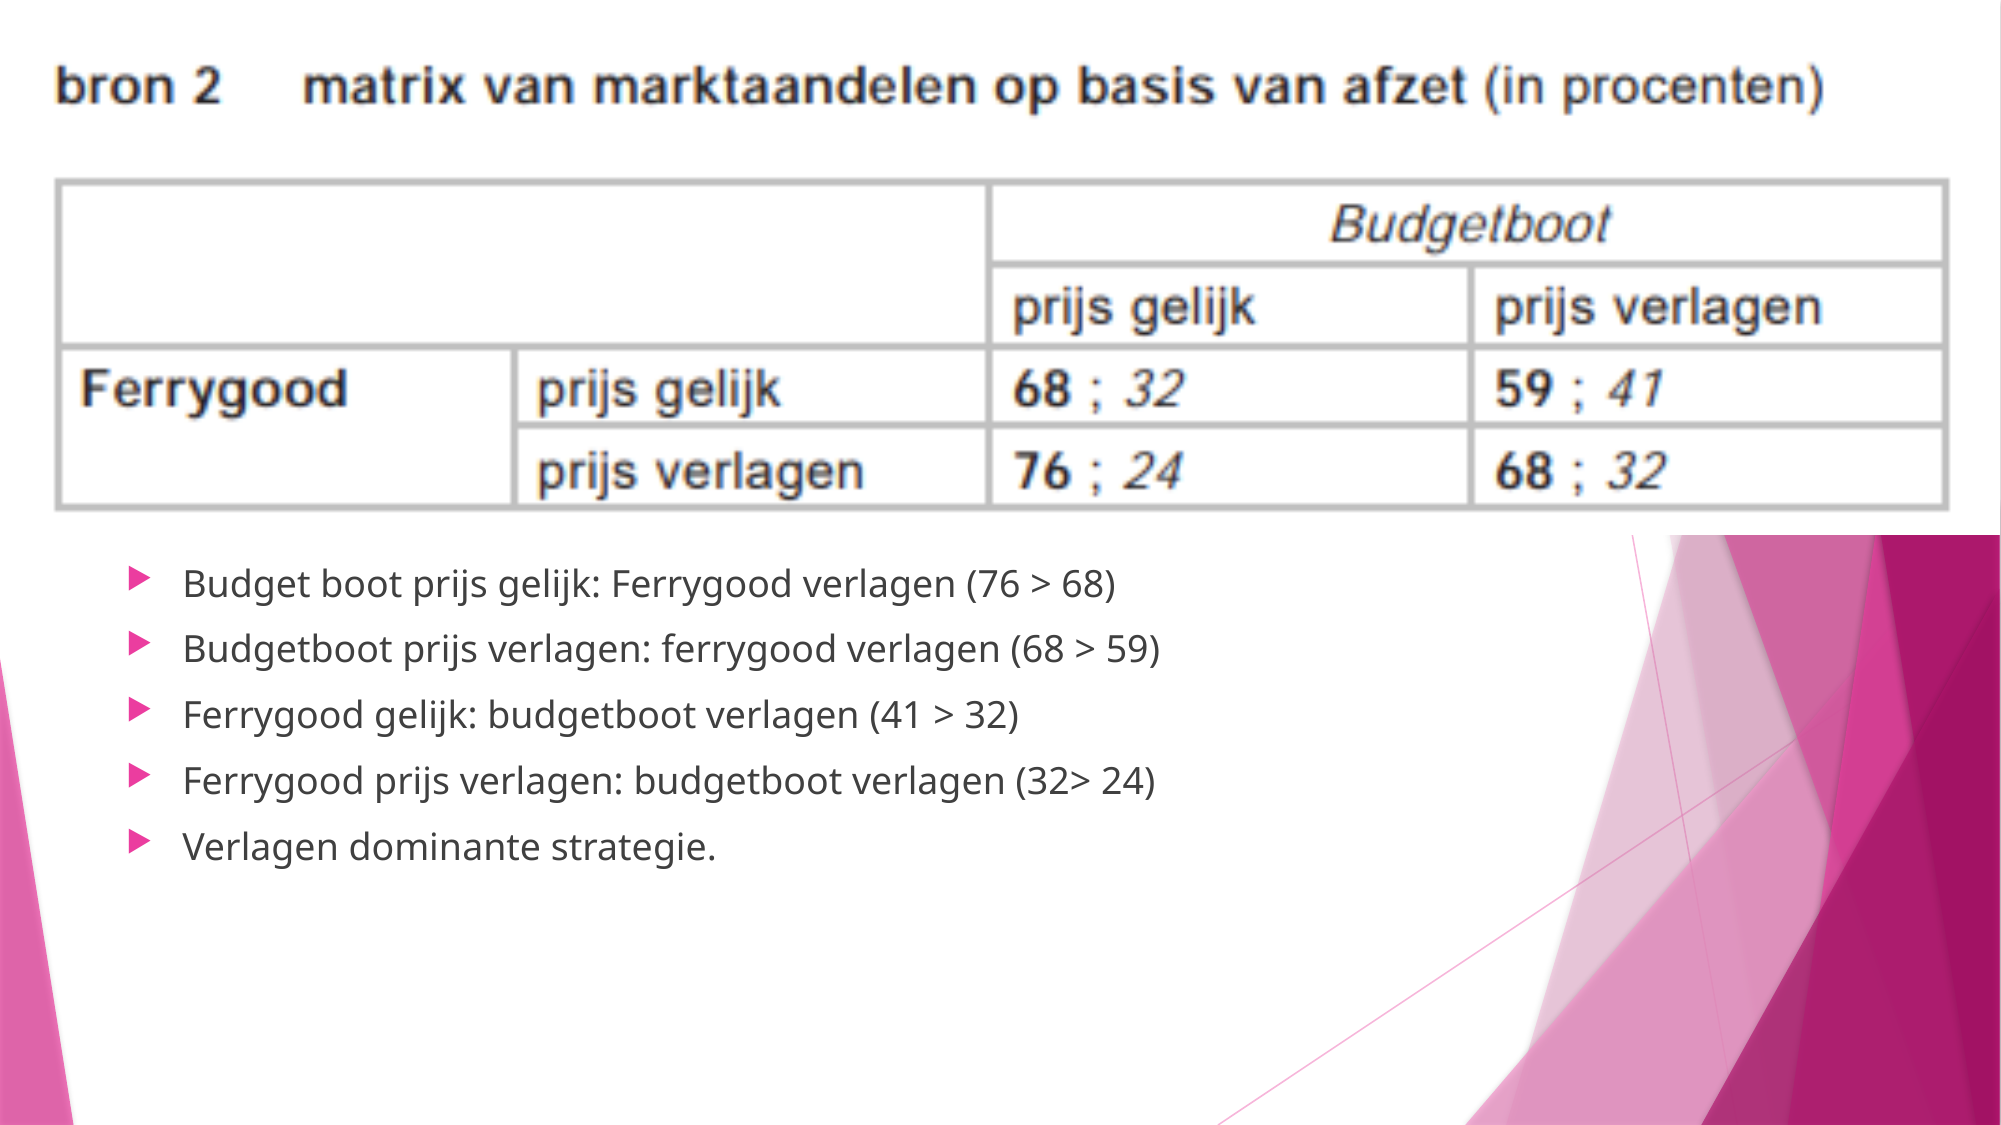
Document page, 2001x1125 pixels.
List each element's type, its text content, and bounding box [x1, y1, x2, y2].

list Budget boot prijs gelijk: Ferrygood verlagen (76 > 68) Budgetboot prijs verlagen: ferrygood verlagen (68 > 59) Ferrygood gelijk: budgetboot verlagen (41 > 32) Ferrygood prijs verlagen: budgetboot verlagen (32> 24) Verlagen dominante strategie. [111, 547, 1522, 992]
picture [0, 0, 2000, 536]
